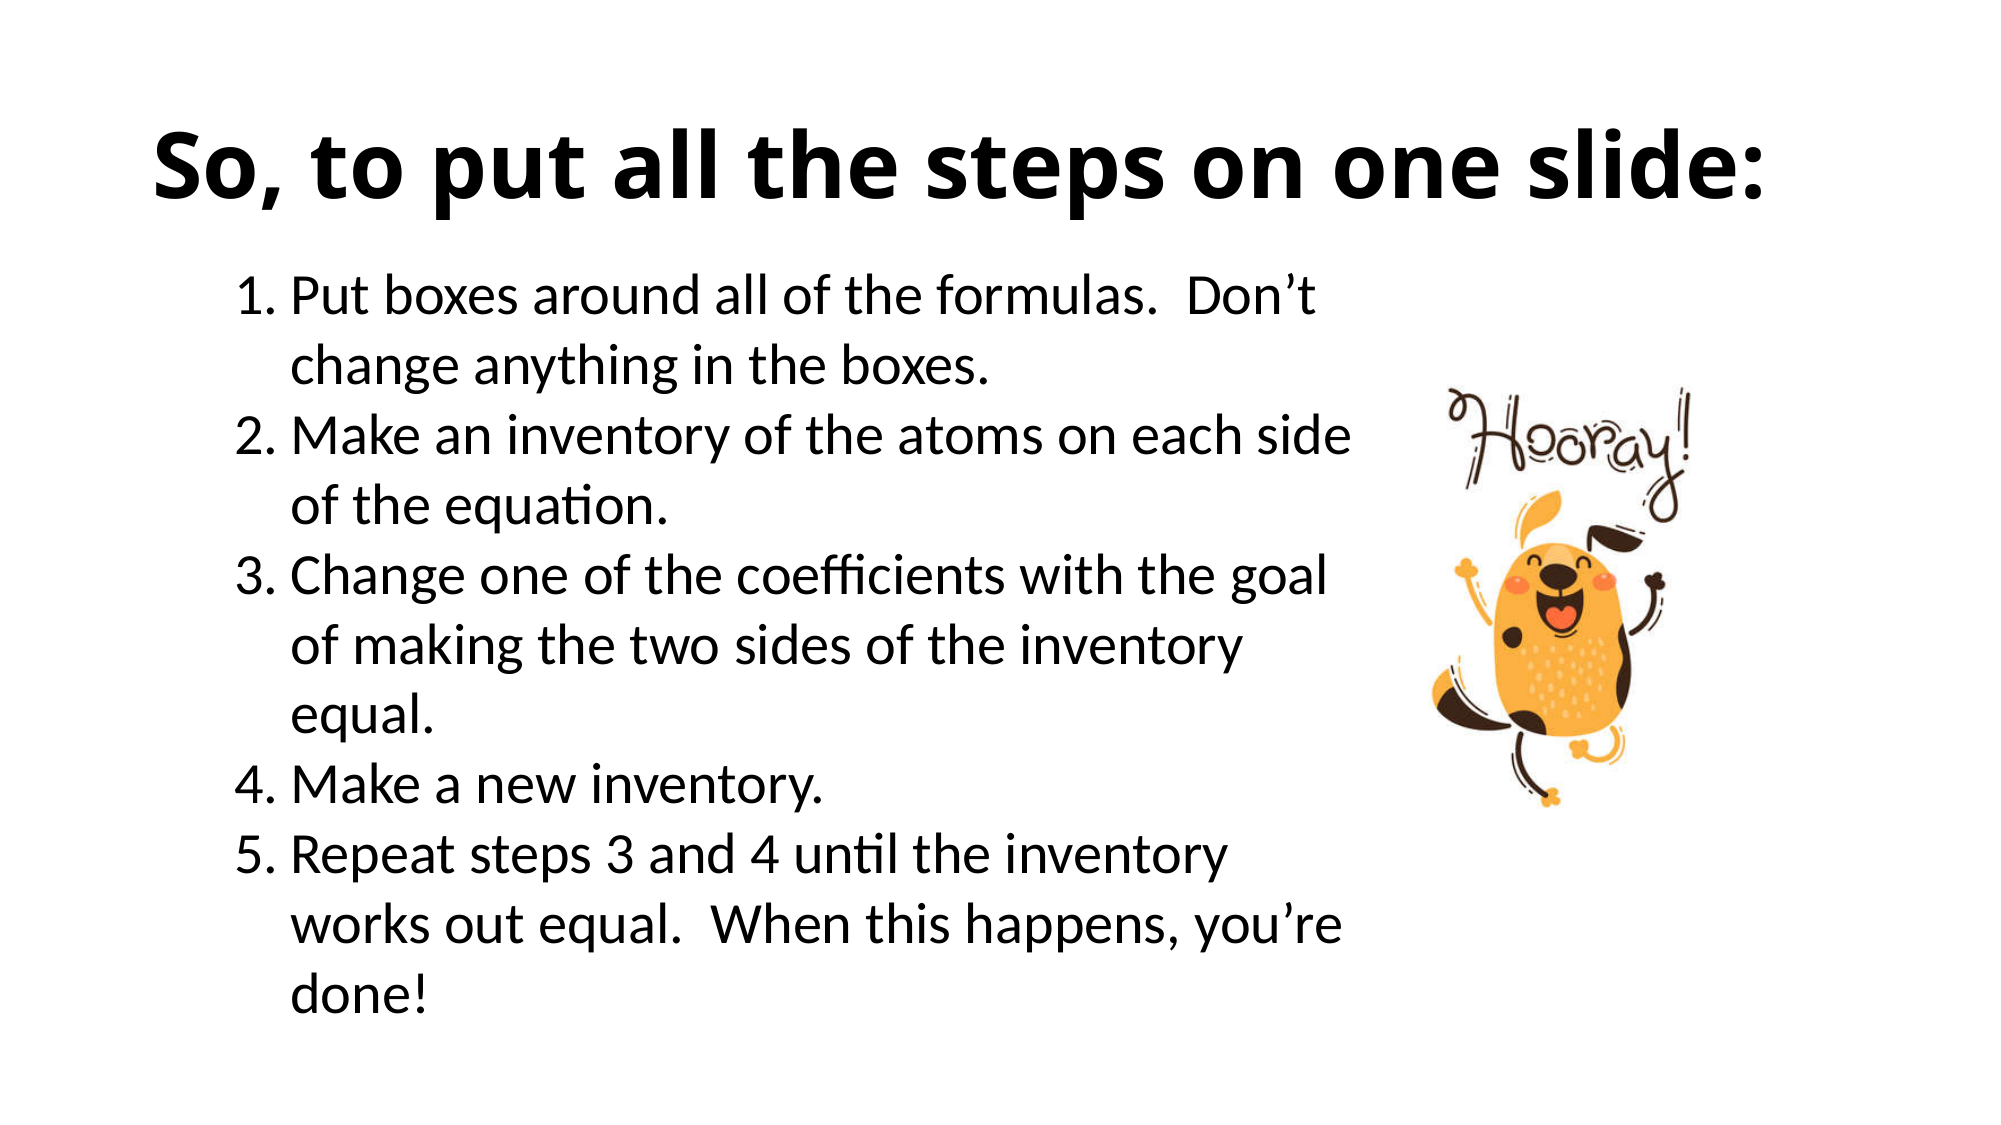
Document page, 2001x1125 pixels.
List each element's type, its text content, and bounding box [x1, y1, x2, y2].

text_box Put boxes around all of the formulas. Don’t change anything in the boxes. Make an inventory of the atoms on each side of the equation. Change one of the coefficients with the goal of making the two sides of the inventory equal. Make a new inventory. Repeat steps 3 and 4 until the inventory works out equal. When this happens, you’re done! [219, 248, 1375, 1033]
title So, to put all the steps on one slide: [137, 59, 1863, 278]
picture [1374, 348, 1755, 856]
